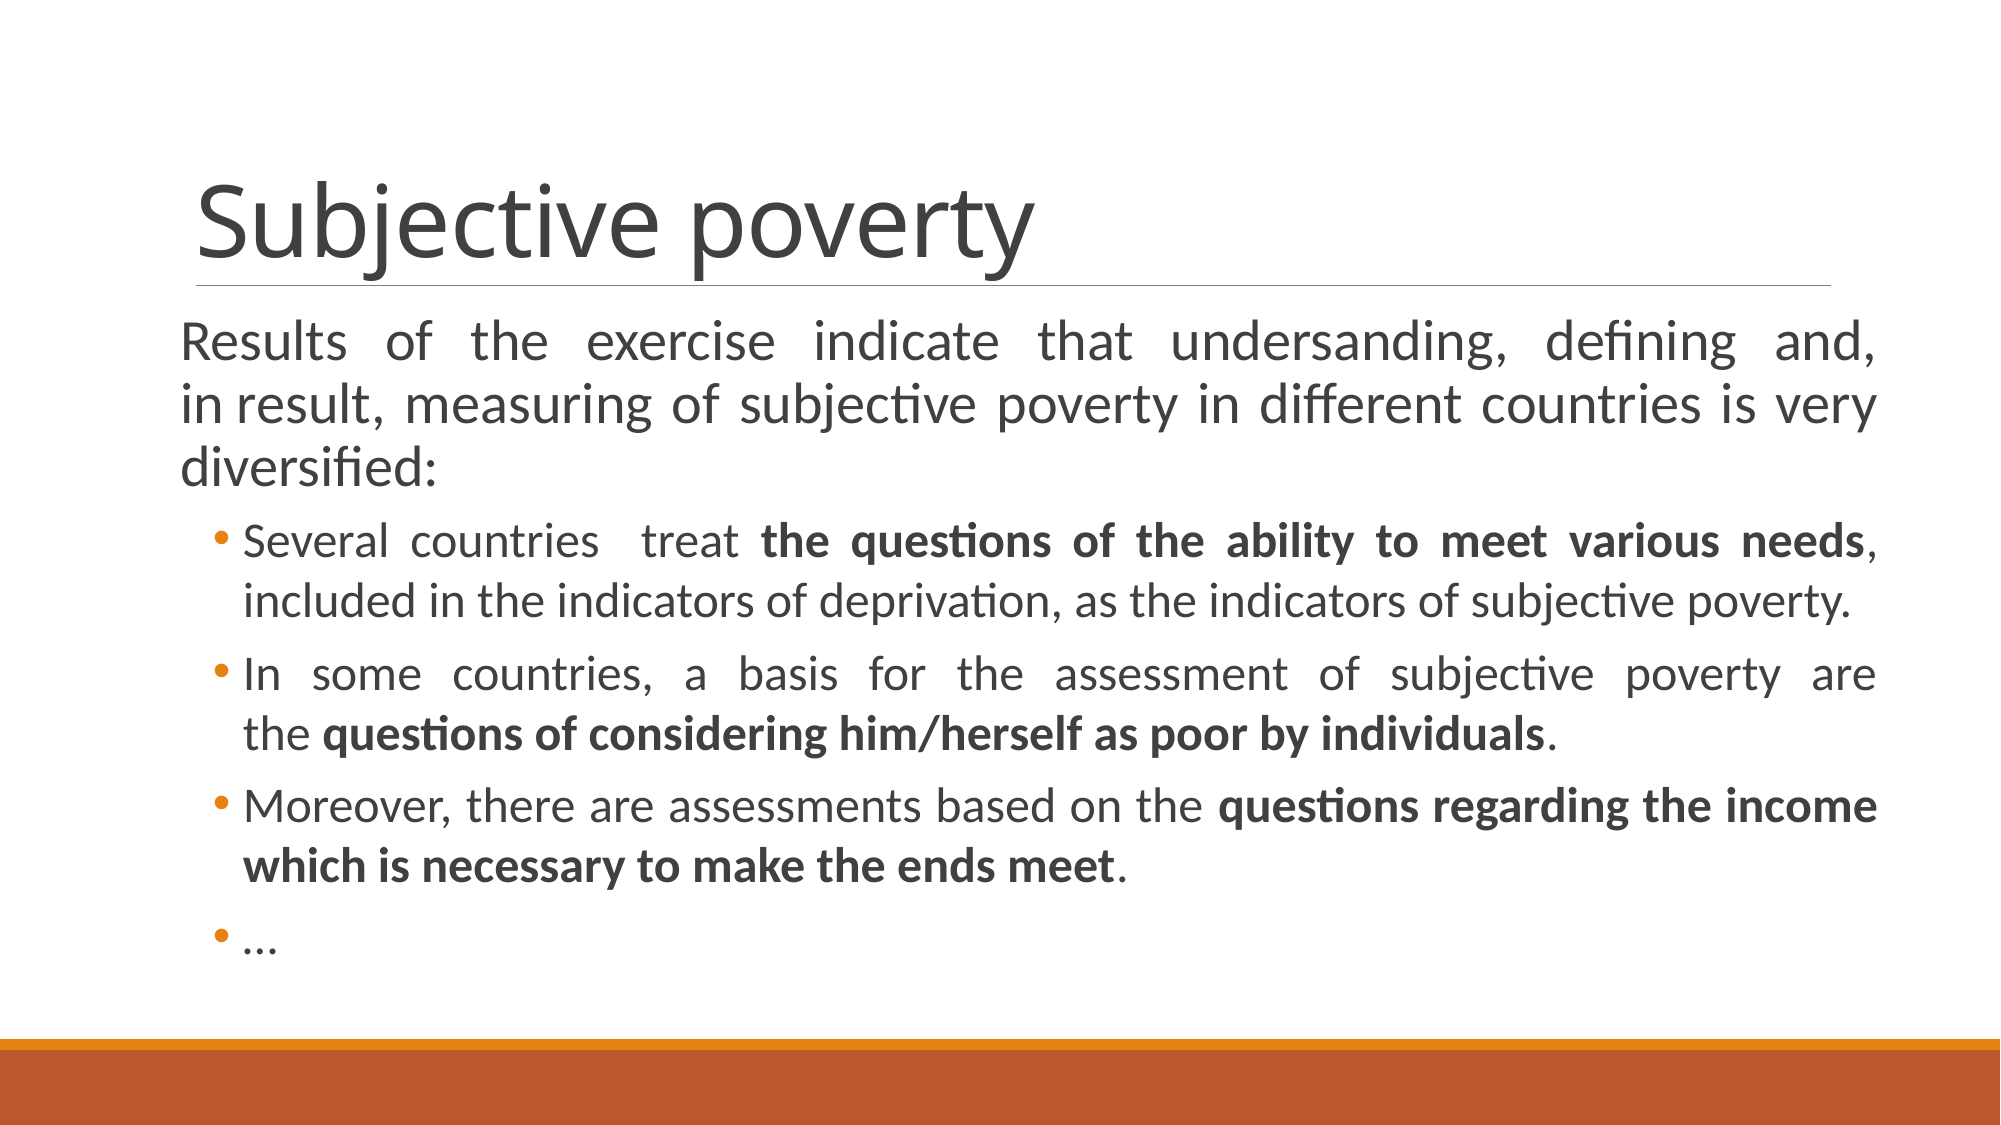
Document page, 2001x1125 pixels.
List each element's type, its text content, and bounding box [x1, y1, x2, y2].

title Subjective poverty [180, 47, 1830, 285]
list Results of the exercise indicate that undersanding, defining and, in result, measuring of subjective poverty in different countries is very diversified: Several countries treat the questions of the ability to meet various needs, included in the indicators of deprivation, as the indicators of subjective poverty. In some countries, a basis for the assessment of subjective poverty are the questions of considering him/herself as poor by individuals. Moreover, there are assessments based on the questions regarding the income which is necessary to make the ends meet. … [180, 302, 1879, 963]
